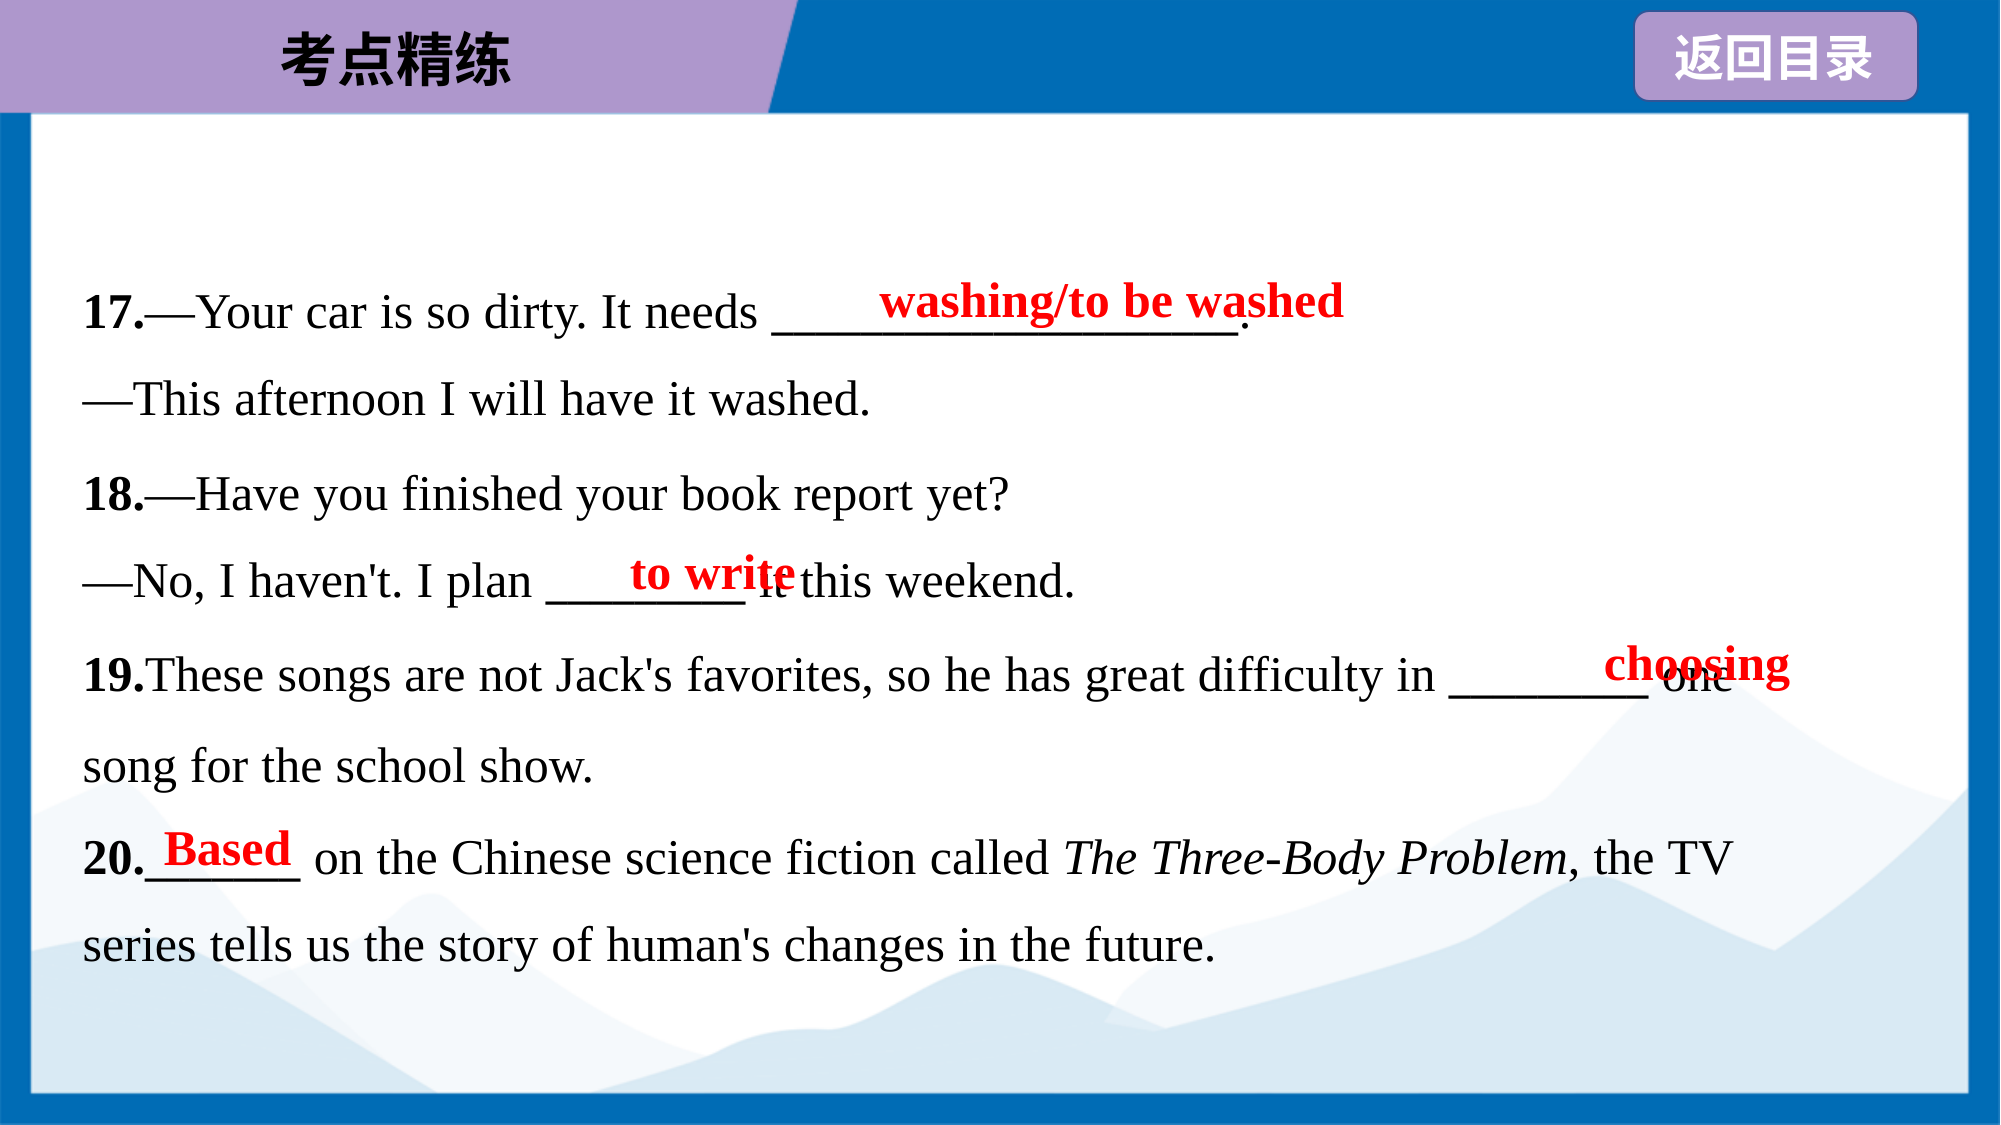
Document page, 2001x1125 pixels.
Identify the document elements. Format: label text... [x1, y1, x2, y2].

text_box Based [145, 788, 310, 867]
text_box to write [605, 511, 820, 590]
text_box washing/to be washed [848, 239, 1375, 318]
text_box 18.—Have you finished your book report yet? —No, I haven't. I plan _________ it this weekend. [82, 428, 1917, 598]
text_box 17.—Your car is so dirty. It needs _____________________. —This afternoon I will have it washed. [82, 246, 1917, 416]
picture [0, 0, 2000, 1125]
text_box 19.These songs are not Jack's favorites, so he has great difficulty in _________ one song for the school show. 20._______ on the Chinese science fiction called The Three-Body Problem, the TV series tells us the story of human's changes in the future. [82, 609, 1917, 963]
text_box choosing [1585, 602, 1809, 682]
